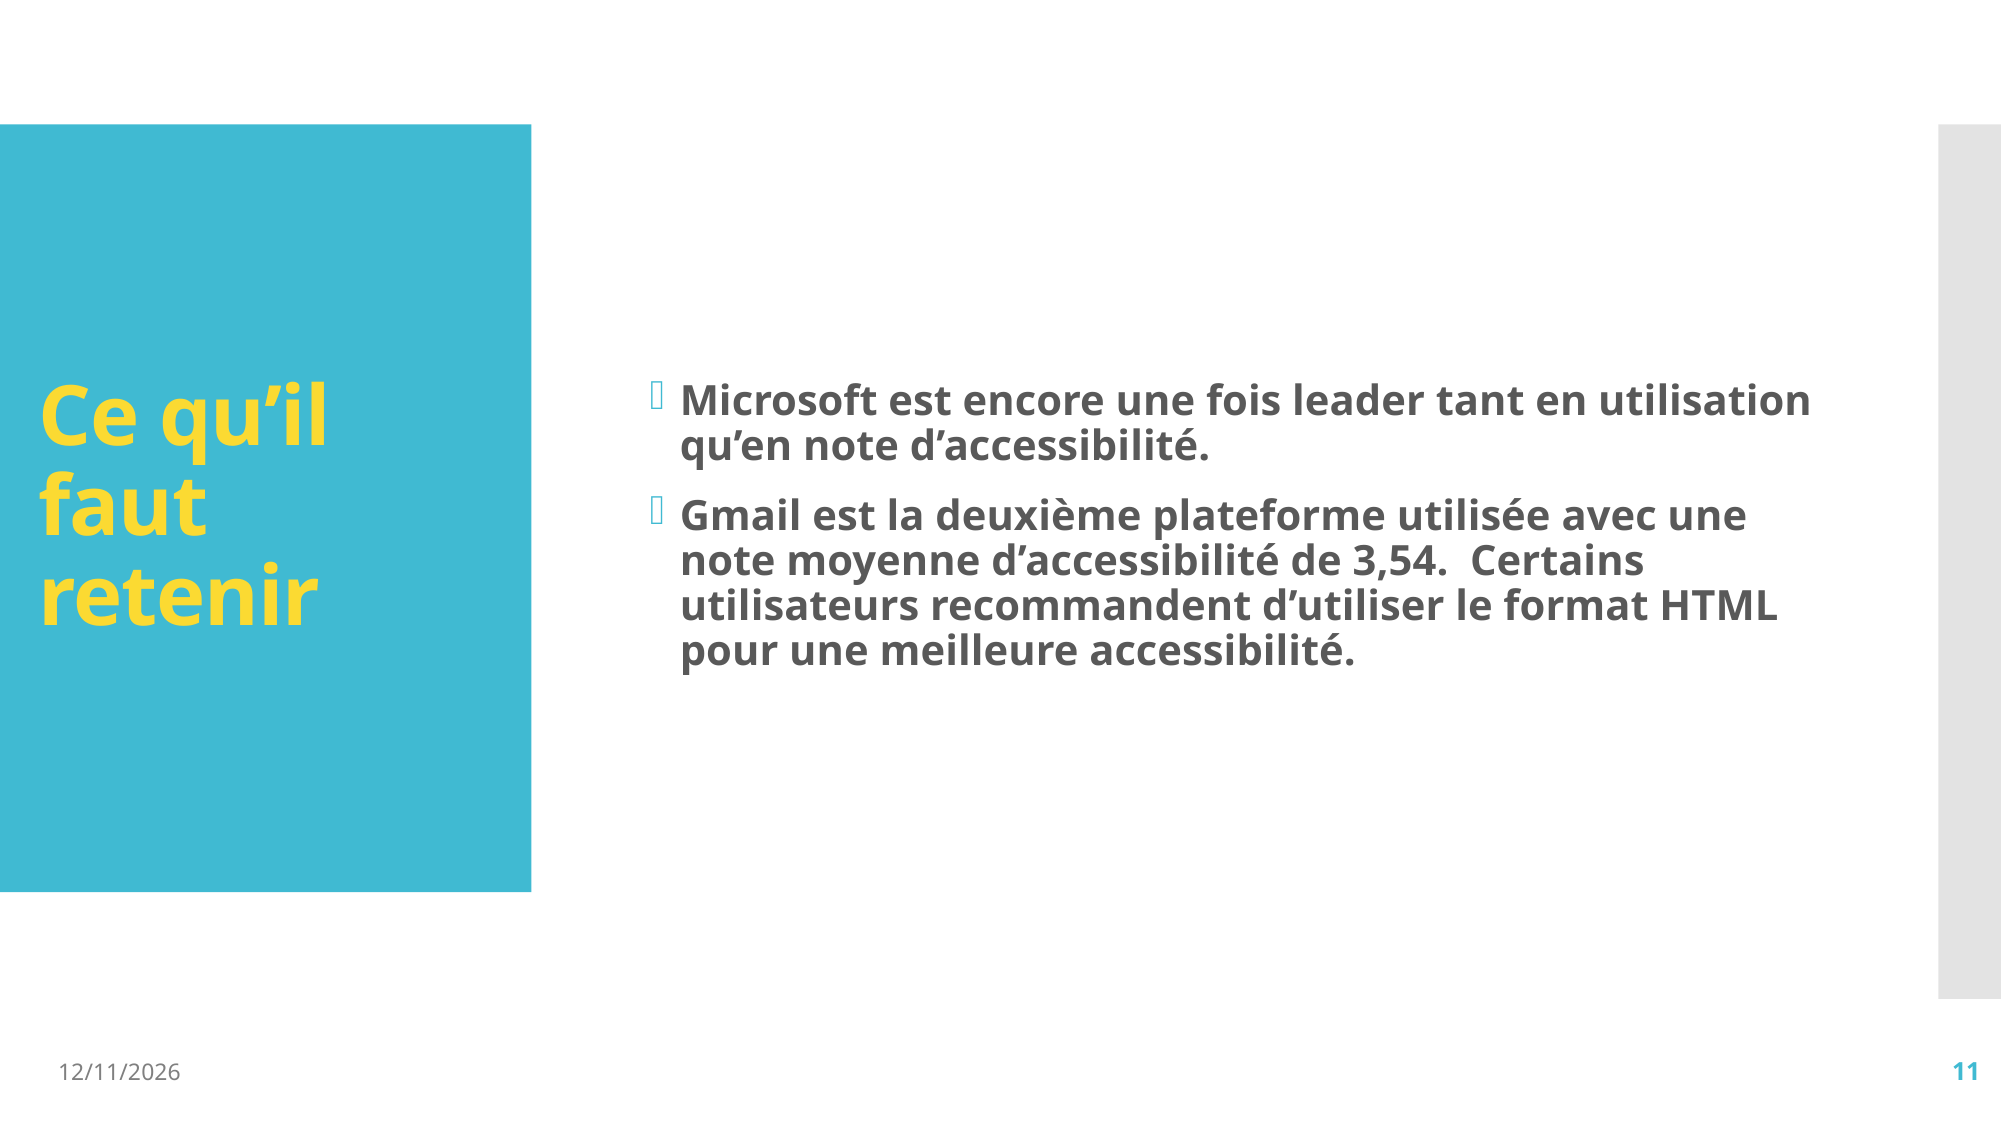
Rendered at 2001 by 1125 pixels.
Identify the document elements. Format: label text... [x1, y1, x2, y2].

list Microsoft est encore une fois leader tant en utilisation qu’en note d’accessibilité. Gmail est la deuxième plateforme utilisée avec une note moyenne d’accessibilité de 3,54. Certains utilisateurs recommandent d’utiliser le format HTML pour une meilleure accessibilité. [634, 141, 1835, 982]
title Ce qu’il faut retenir [23, 130, 508, 886]
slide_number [43, 1042, 493, 1103]
slide_number 11 [1744, 1042, 1996, 1103]
